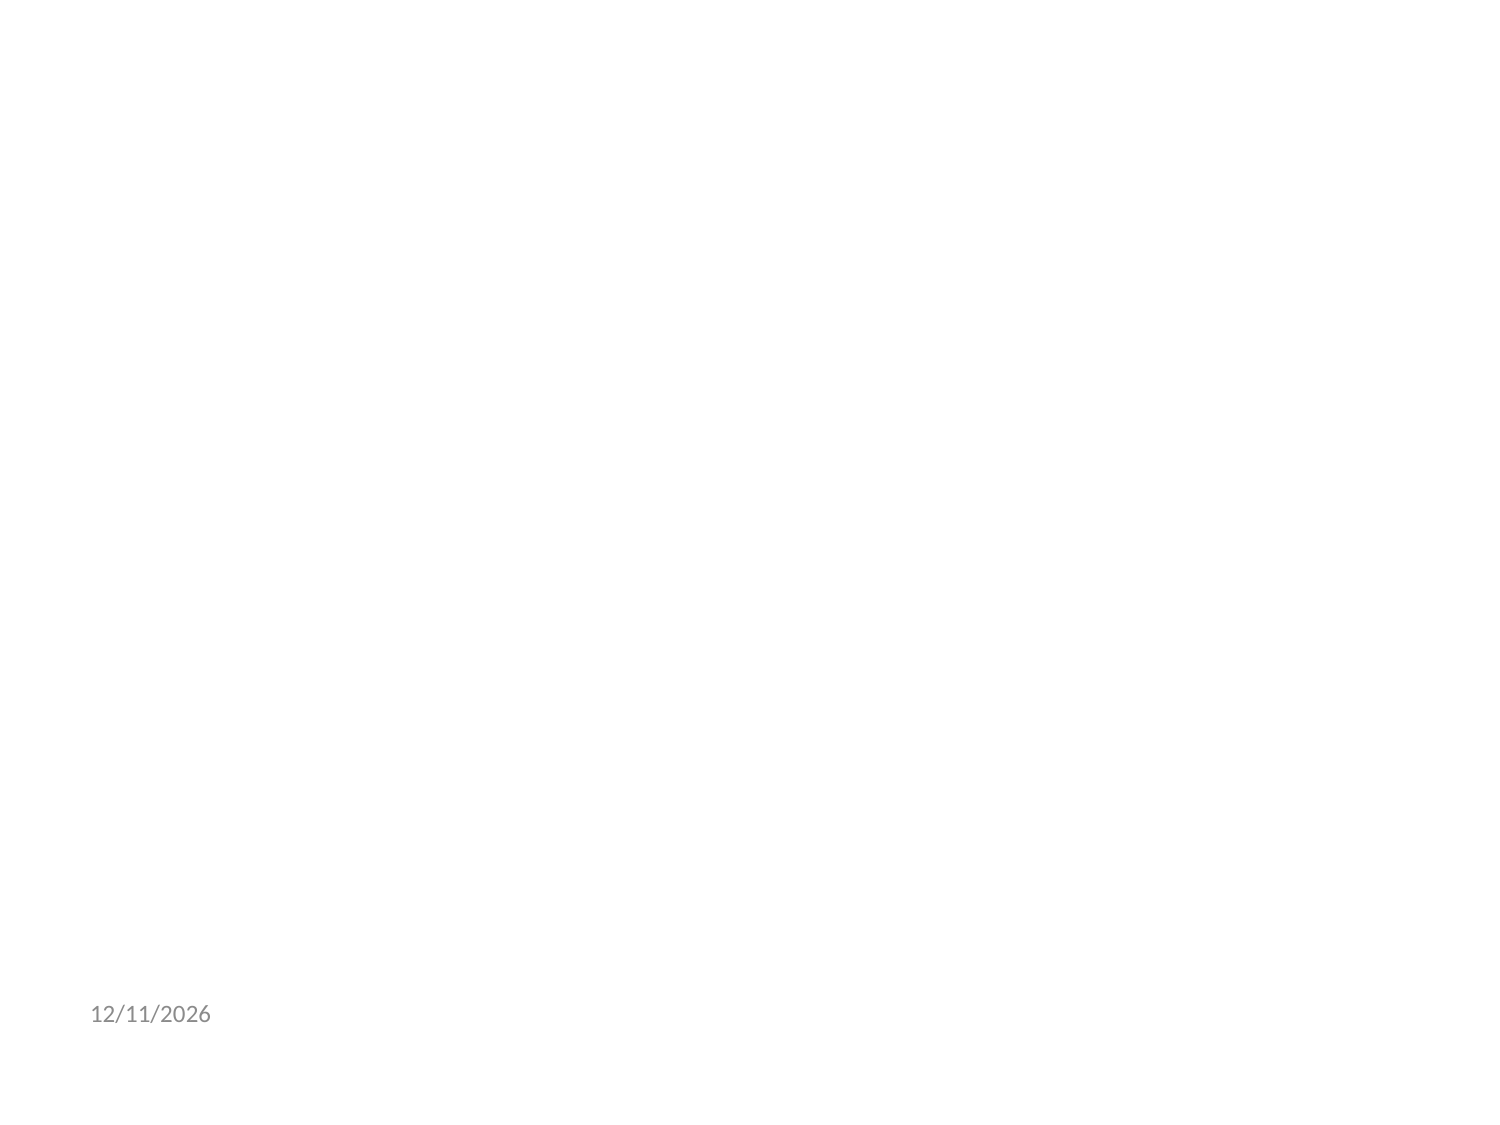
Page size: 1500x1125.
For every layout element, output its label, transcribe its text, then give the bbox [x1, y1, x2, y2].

text_box 29-06-2021 [75, 982, 425, 1043]
